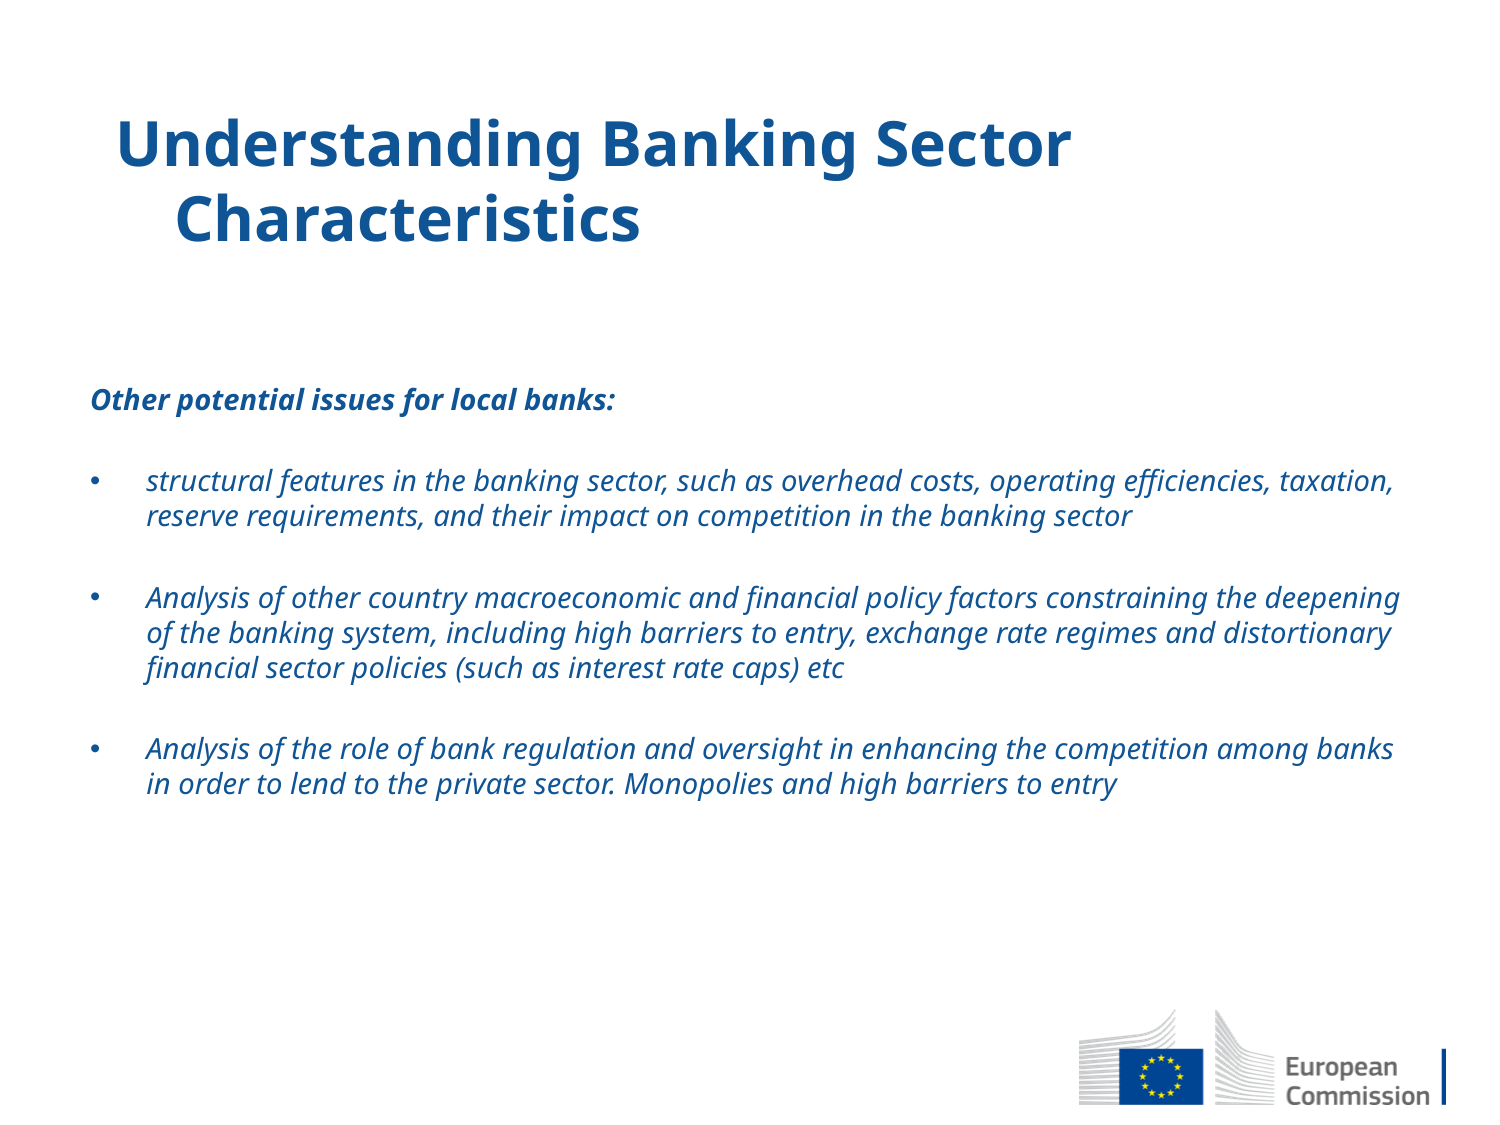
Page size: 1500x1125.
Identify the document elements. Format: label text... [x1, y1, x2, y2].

picture [1078, 1008, 1447, 1106]
list Other potential issues for local banks: structural features in the banking sector, such as overhead costs, operating efficiencies, taxation, reserve requirements, and their impact on competition in the banking sector Analysis of other country macroeconomic and financial policy factors constraining the deepening of the banking system, including high barriers to entry, exchange rate regimes and distortionary financial sector policies (such as interest rate caps) etc Analysis of the role of bank regulation and oversight in enhancing the competition among banks in order to lend to the private sector. Monopolies and high barriers to entry [74, 373, 1426, 970]
title Understanding Banking Sector Characteristics [100, 101, 1451, 256]
